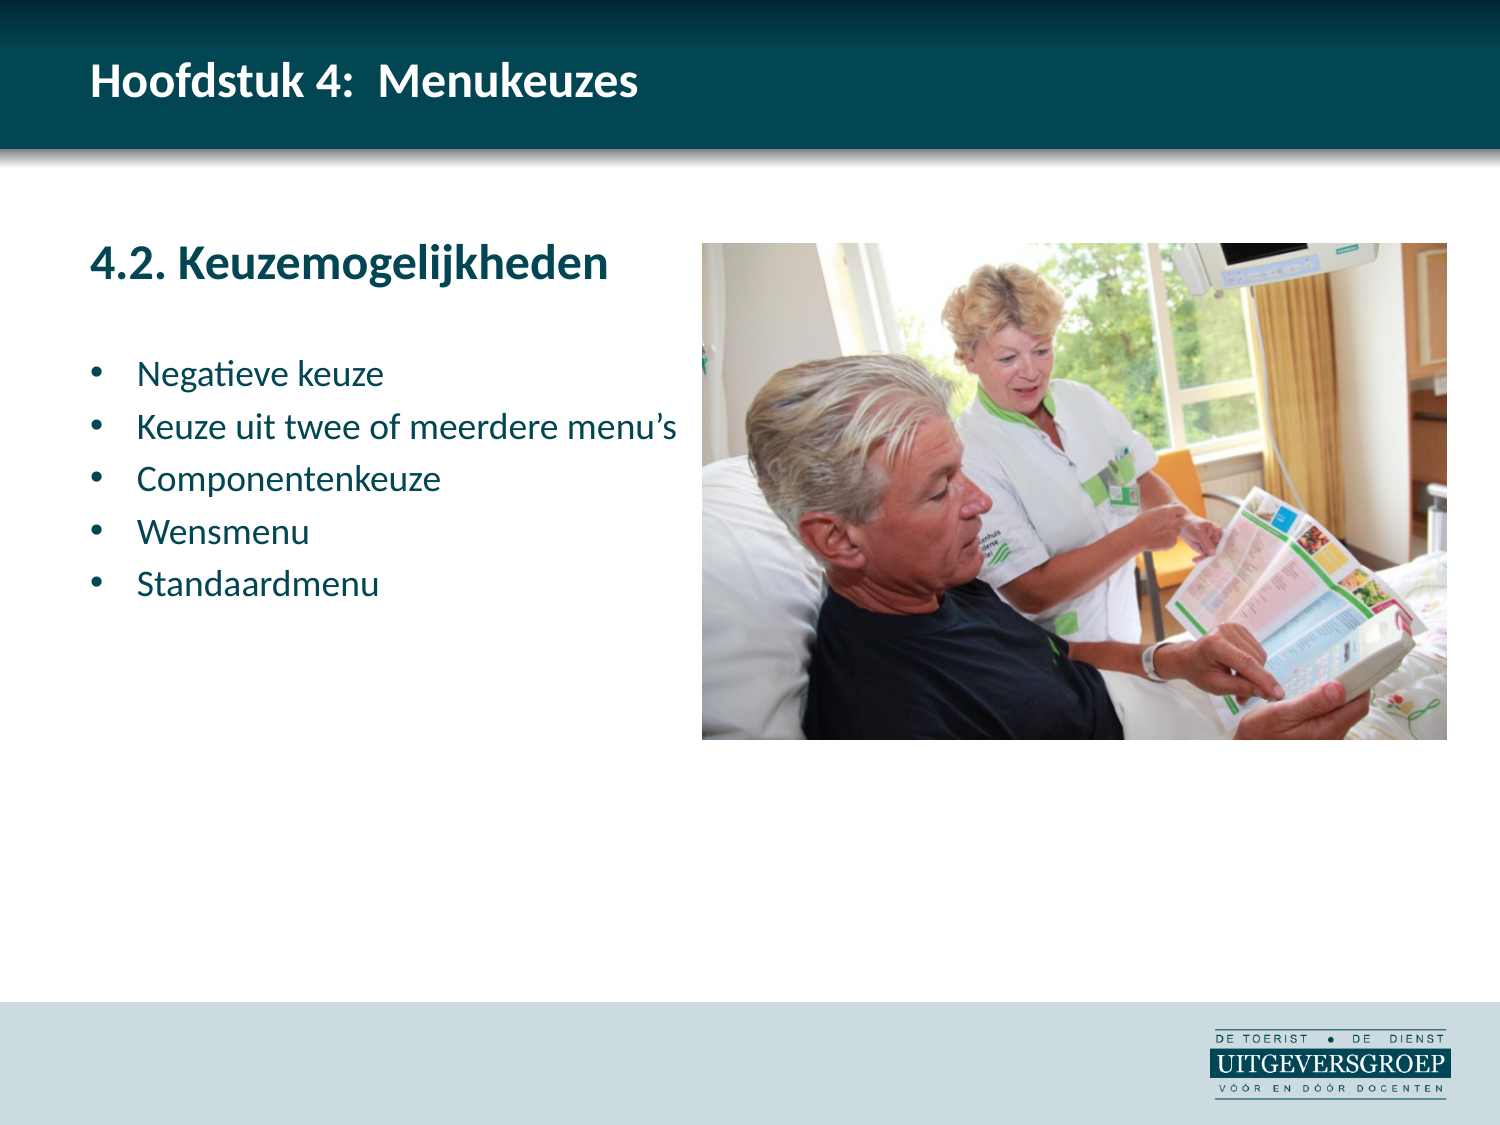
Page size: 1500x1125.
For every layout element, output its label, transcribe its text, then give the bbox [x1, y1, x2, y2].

title Hoofdstuk 4: Menukeuzes [75, 0, 1425, 172]
list 4.2. Keuzemogelijkheden Negatieve keuze Keuze uit twee of meerdere menu’s Componentenkeuze Wensmenu Standaardmenu [75, 221, 1425, 965]
picture [1210, 1021, 1451, 1106]
picture [702, 243, 1448, 740]
